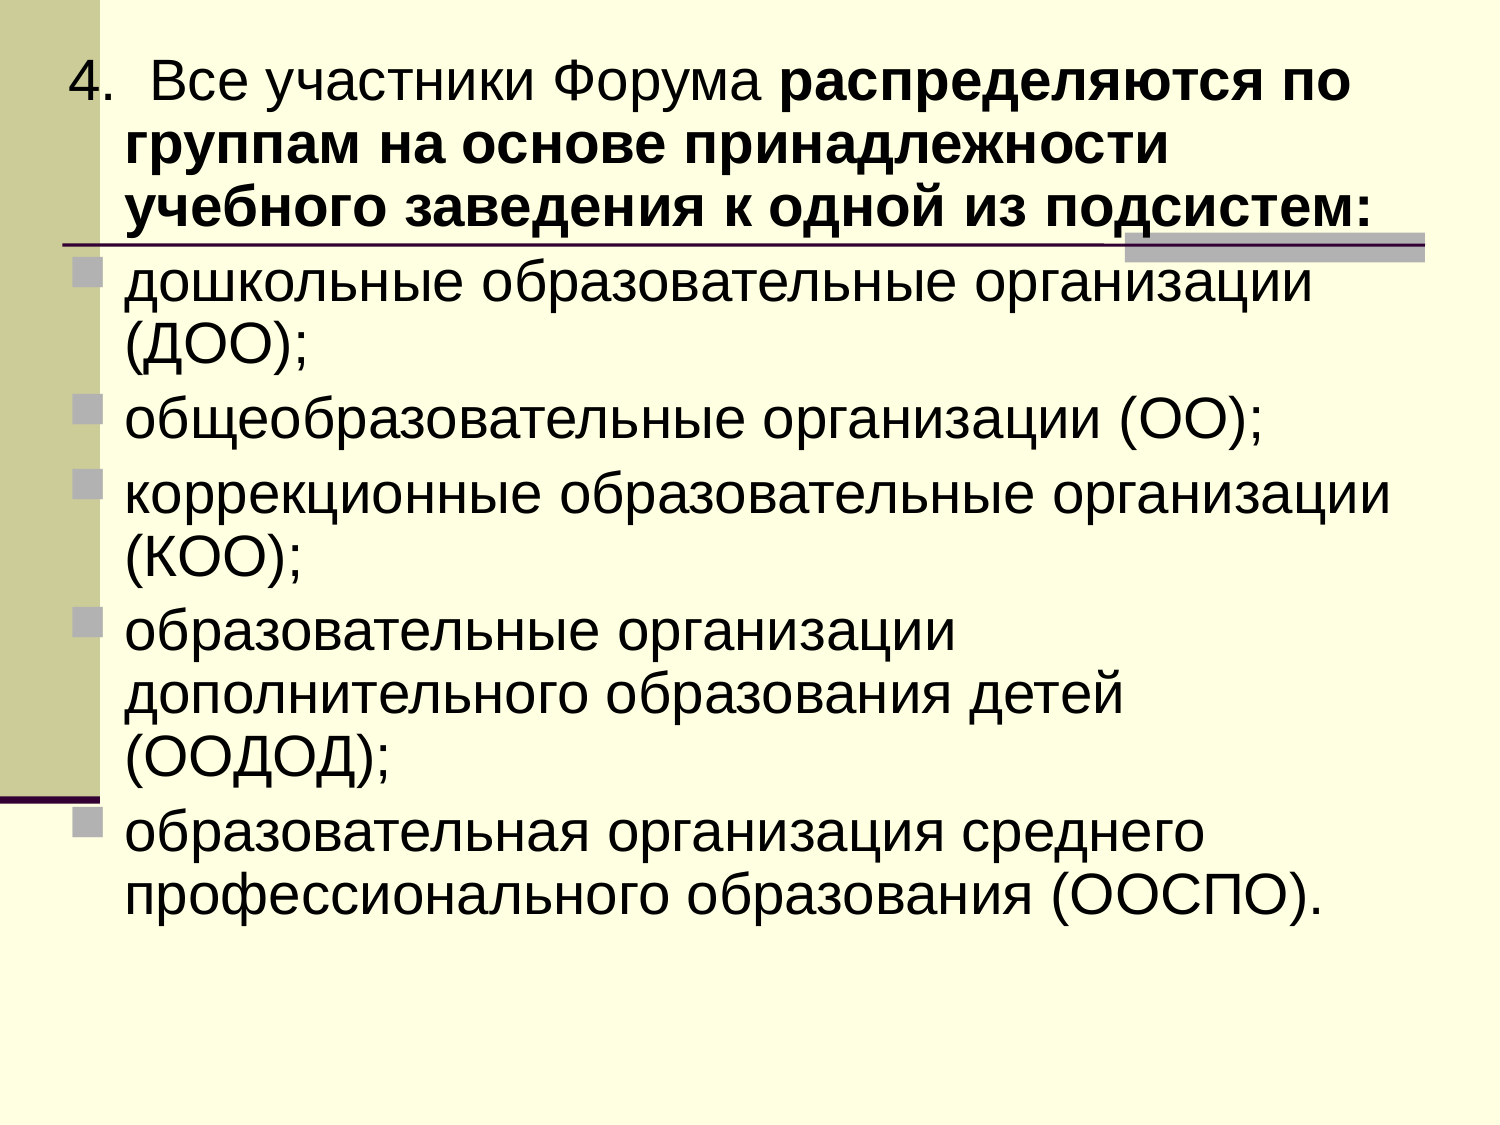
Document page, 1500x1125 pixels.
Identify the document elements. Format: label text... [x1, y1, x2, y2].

list 4. Все участники Форума распределяются по группам на основе принадлежности учебного заведения к одной из подсистем: дошкольные образовательные организации (ДОО); общеобразовательные организации (ОО); коррекционные образовательные организации (КОО); образовательные организации дополнительного образования детей (ООДОД); образовательная организация среднего профессионального образования (ООСПО). [53, 42, 1424, 1074]
